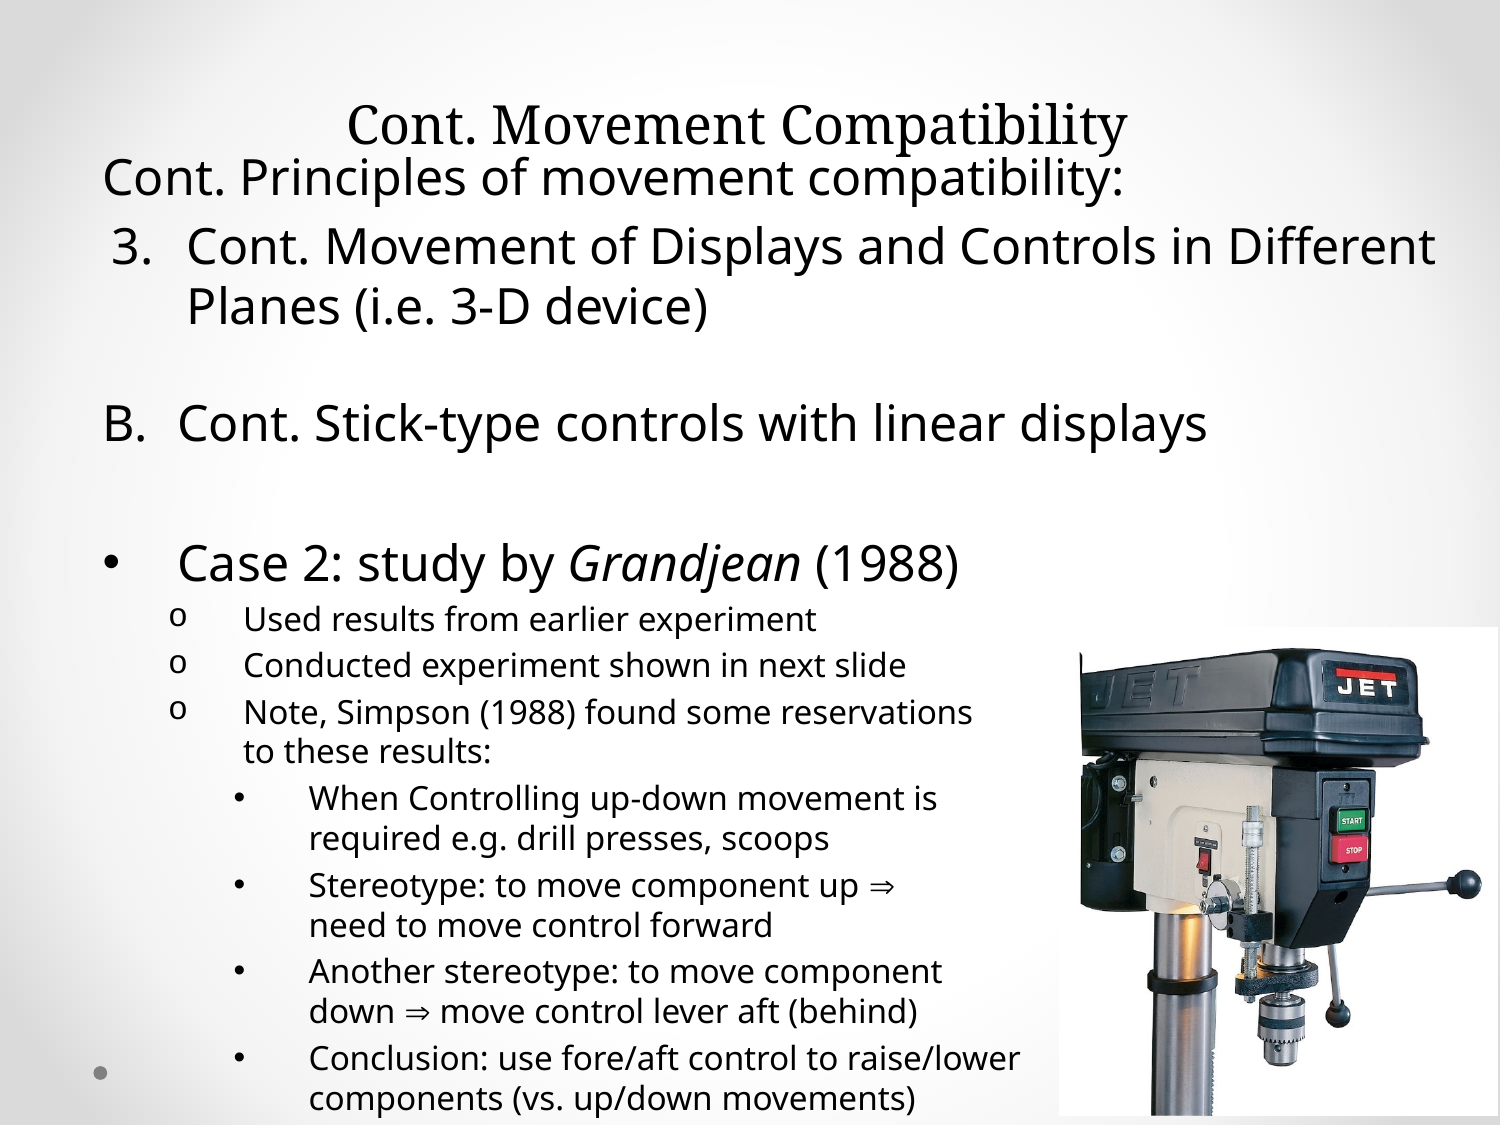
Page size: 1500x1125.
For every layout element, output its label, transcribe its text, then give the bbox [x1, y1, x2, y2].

list Cont. Principles of movement compatibility: Cont. Movement of Displays and Controls in Different Planes (i.e. 3-D device) Cont. Stick-type controls with linear displays Case 2: study by Grandjean (1988) Used results from earlier experiment Conducted experiment shown in next slide Note, Simpson (1988) found some reservations to these results: When Controlling up-down movement is required e.g. drill presses, scoops Stereotype: to move component up  need to move control forward Another stereotype: to move component down  move control lever aft (behind) Conclusion: use fore/aft control to raise/lower components (vs. up/down movements) [87, 137, 1475, 1113]
title Cont. Movement Compatibility [62, 62, 1413, 163]
picture [0, 1, 1500, 1125]
